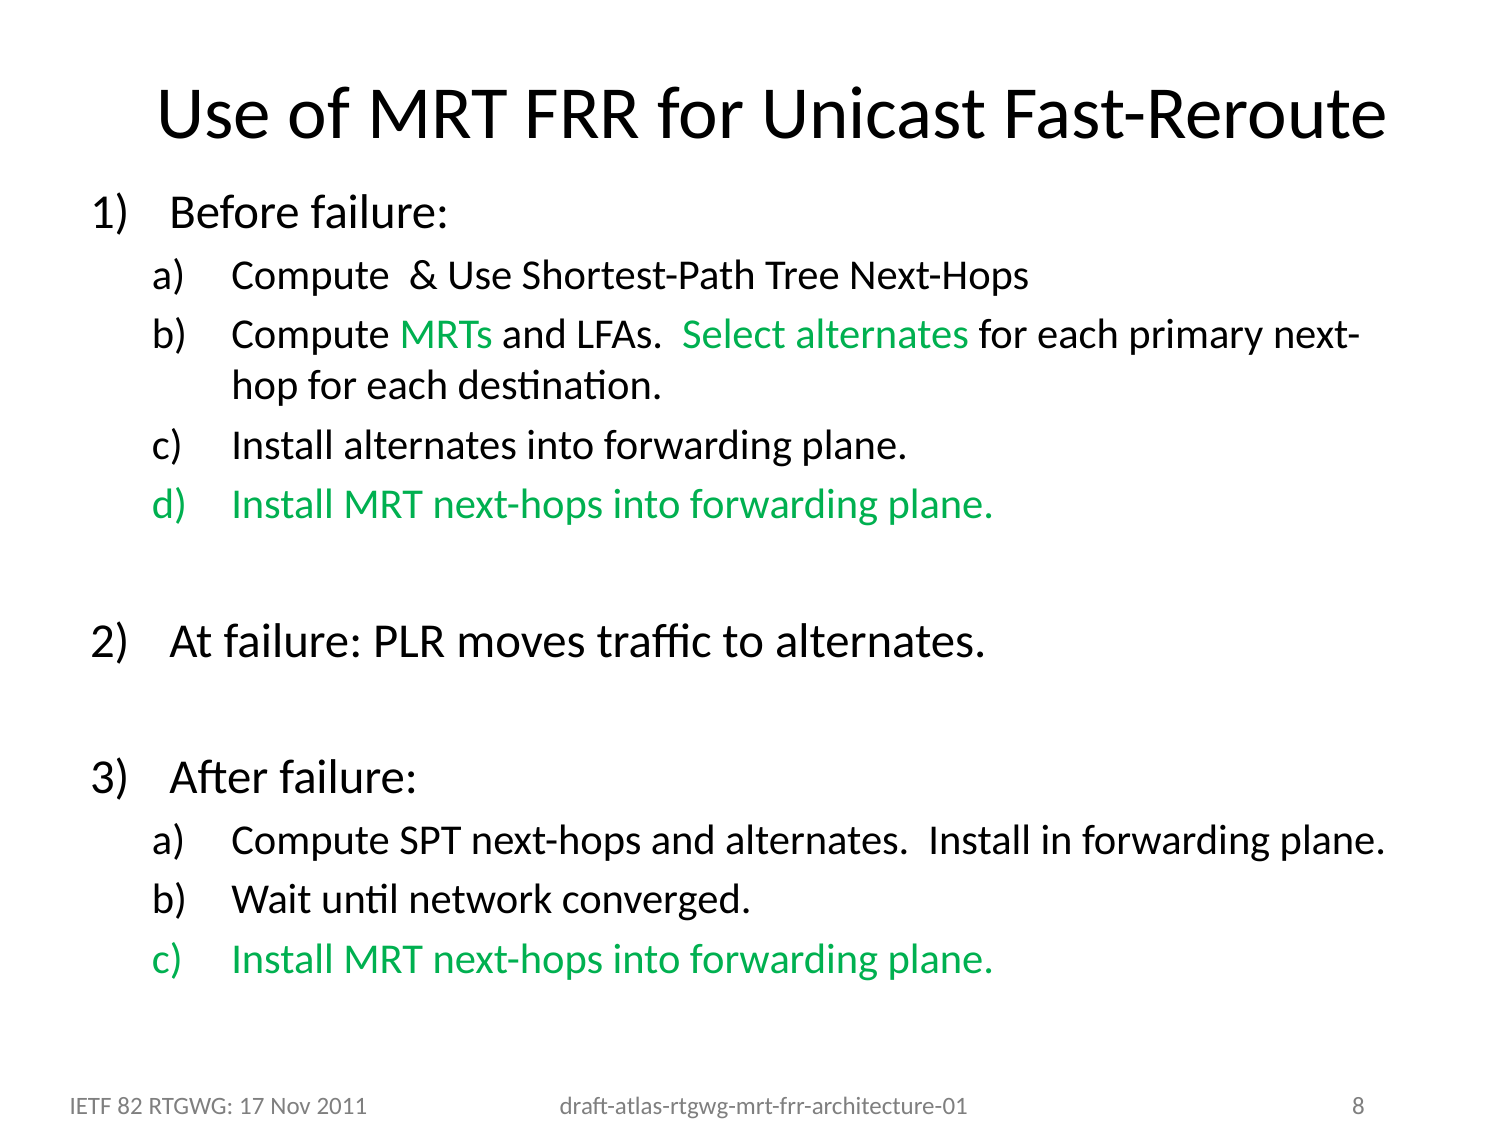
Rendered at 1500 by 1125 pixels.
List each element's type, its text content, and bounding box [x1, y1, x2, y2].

title Use of MRT FRR for Unicast Fast-Reroute [75, 45, 1471, 173]
list Before failure: Compute & Use Shortest-Path Tree Next-Hops Compute MRTs and LFAs. Select alternates for each primary next-hop for each destination. Install alternates into forwarding plane. Install MRT next-hops into forwarding plane. At failure: PLR moves traffic to alternates. After failure: Compute SPT next-hops and alternates. Install in forwarding plane. Wait until network converged. Install MRT next-hops into forwarding plane. [75, 172, 1425, 1005]
